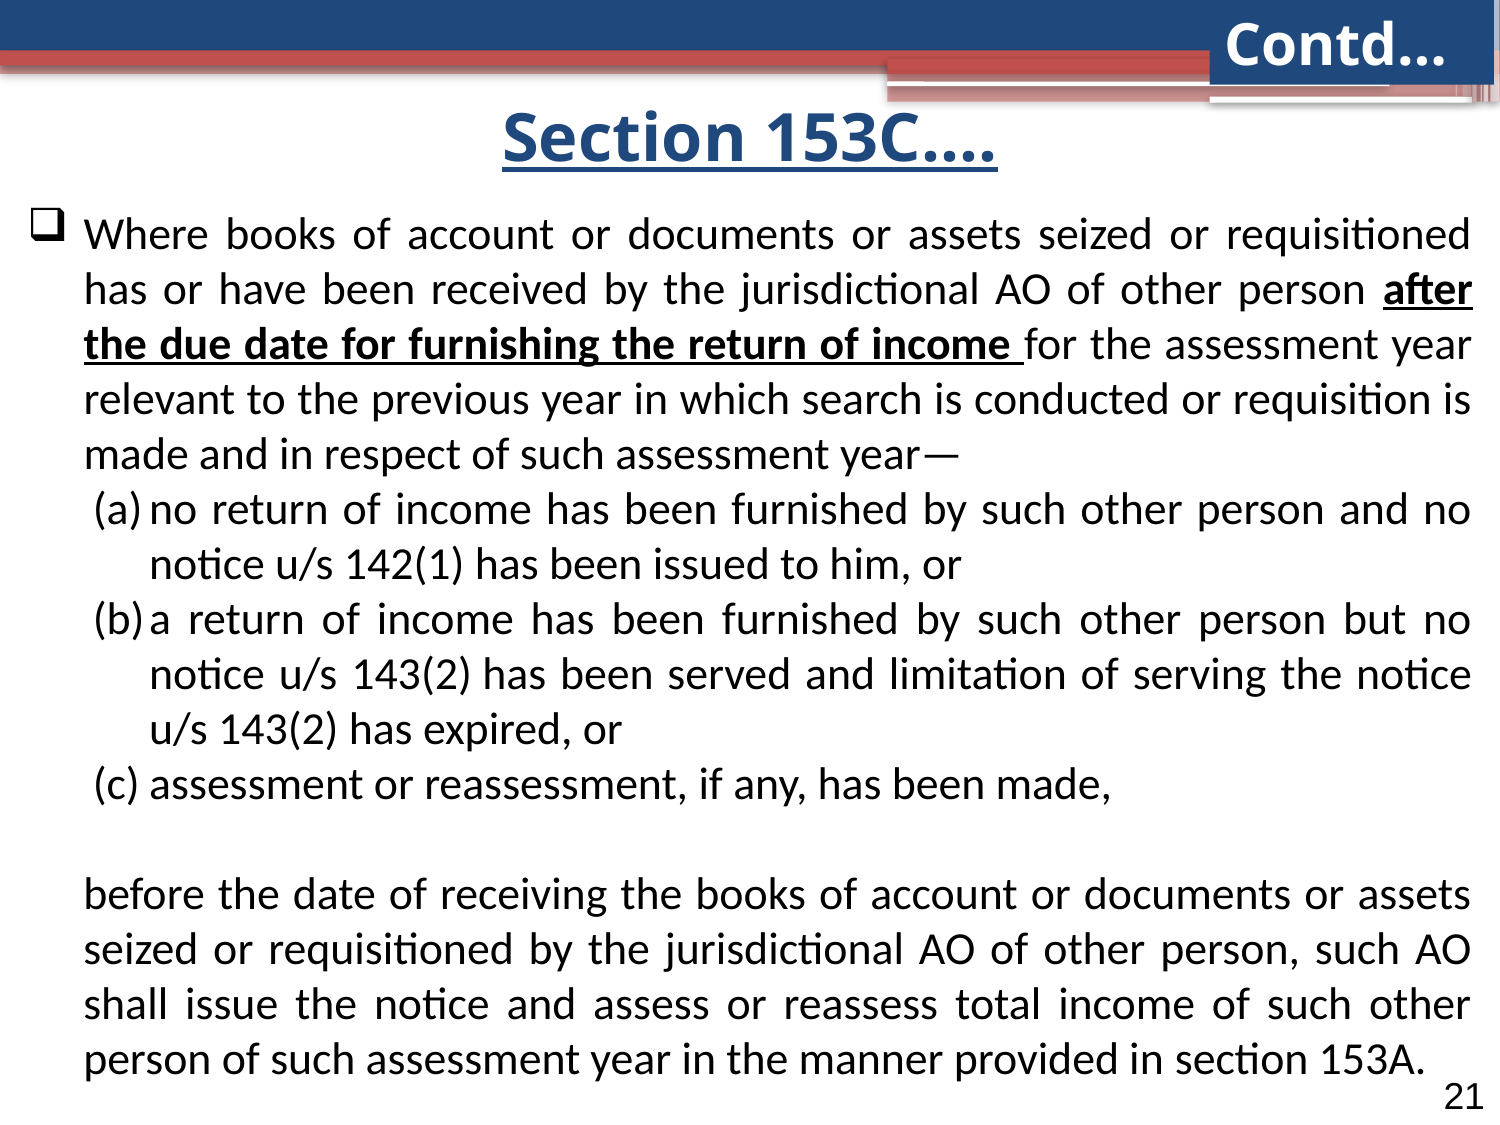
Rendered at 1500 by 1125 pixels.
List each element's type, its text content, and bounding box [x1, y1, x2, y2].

text_box Contd… [1209, 0, 1494, 85]
text_box Section 153C…. [0, 87, 1500, 200]
slide_number 21 [1374, 1064, 1500, 1125]
text_box Where books of account or documents or assets seized or requisitioned has or have been received by the jurisdictional AO of other person after the due date for furnishing the return of income for the assessment year relevant to the previous year in which search is conducted or requisition is made and in respect of such assessment year— no return of income has been furnished by such other person and no notice u/s 142(1) has been issued to him, or a return of income has been furnished by such other person but no notice u/s 143(2) has been served and limitation of serving the notice u/s 143(2) has expired, or assessment or reassessment, if any, has been made, before the date of receiving the books of account or documents or assets seized or requisitioned by the jurisdictional AO of other person, such AO shall issue the notice and assess or reassess total income of such other person of such assessment year in the manner provided in section 153A. [12, 196, 1488, 1091]
